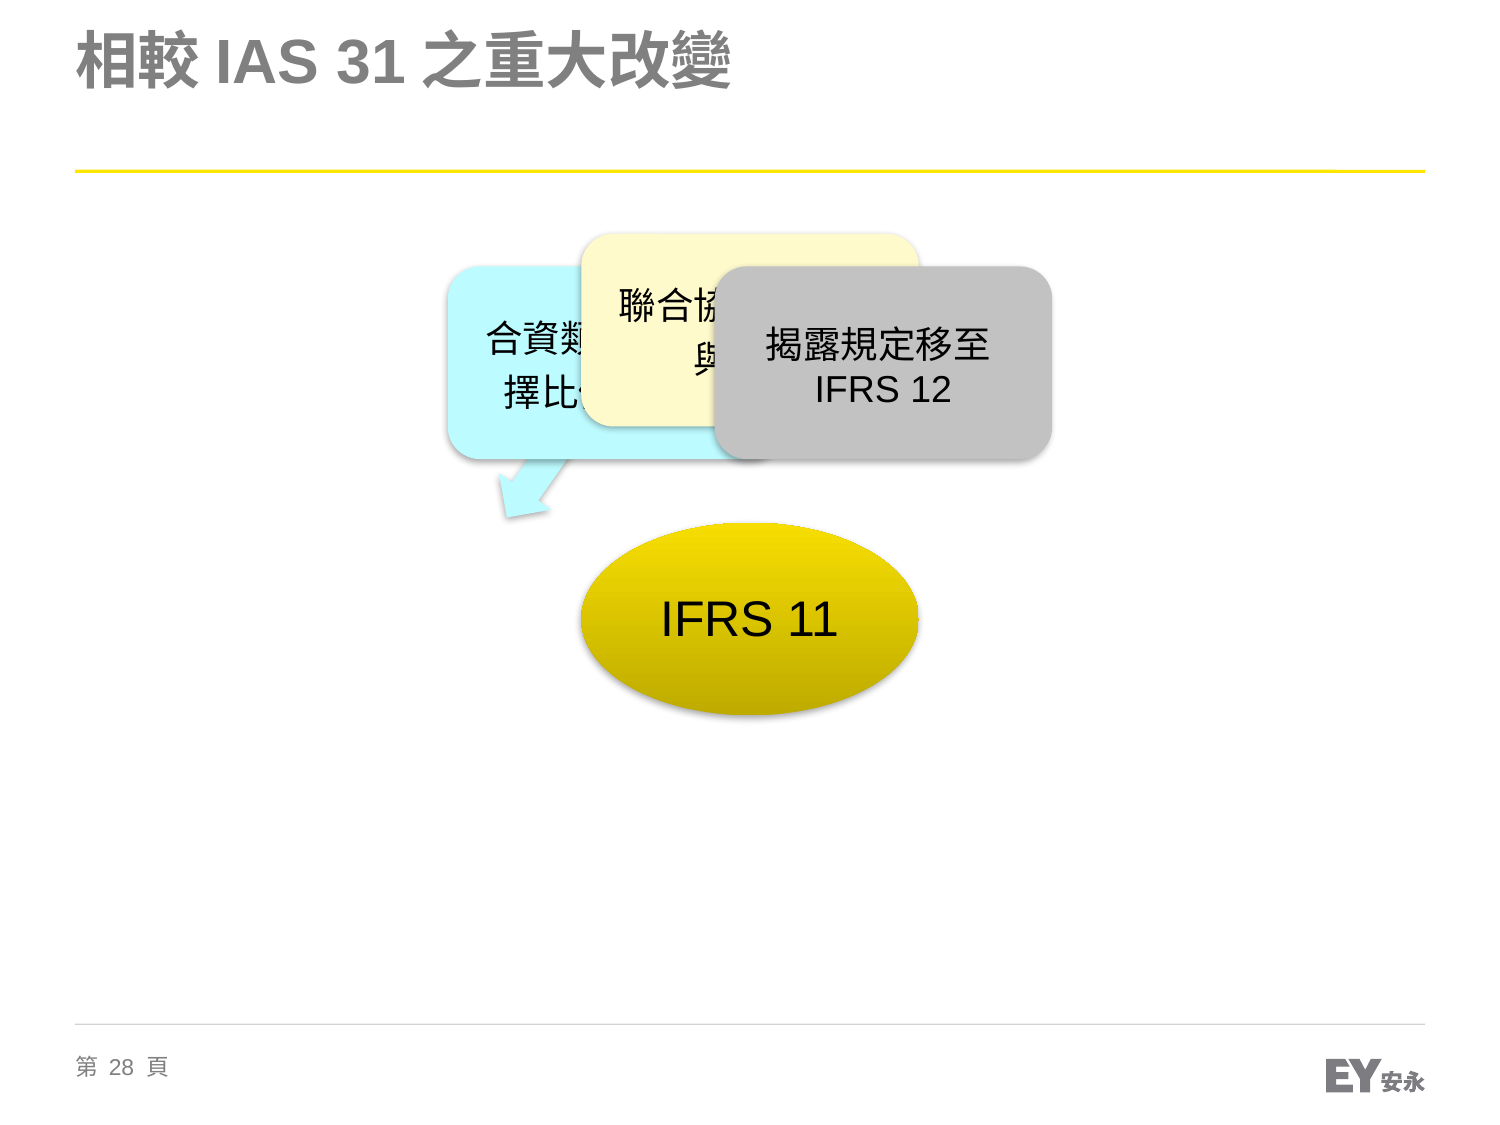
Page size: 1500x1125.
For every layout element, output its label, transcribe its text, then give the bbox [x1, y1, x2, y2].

title 相較IAS 31之重大改變 [75, 33, 1425, 175]
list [74, 233, 1426, 1005]
